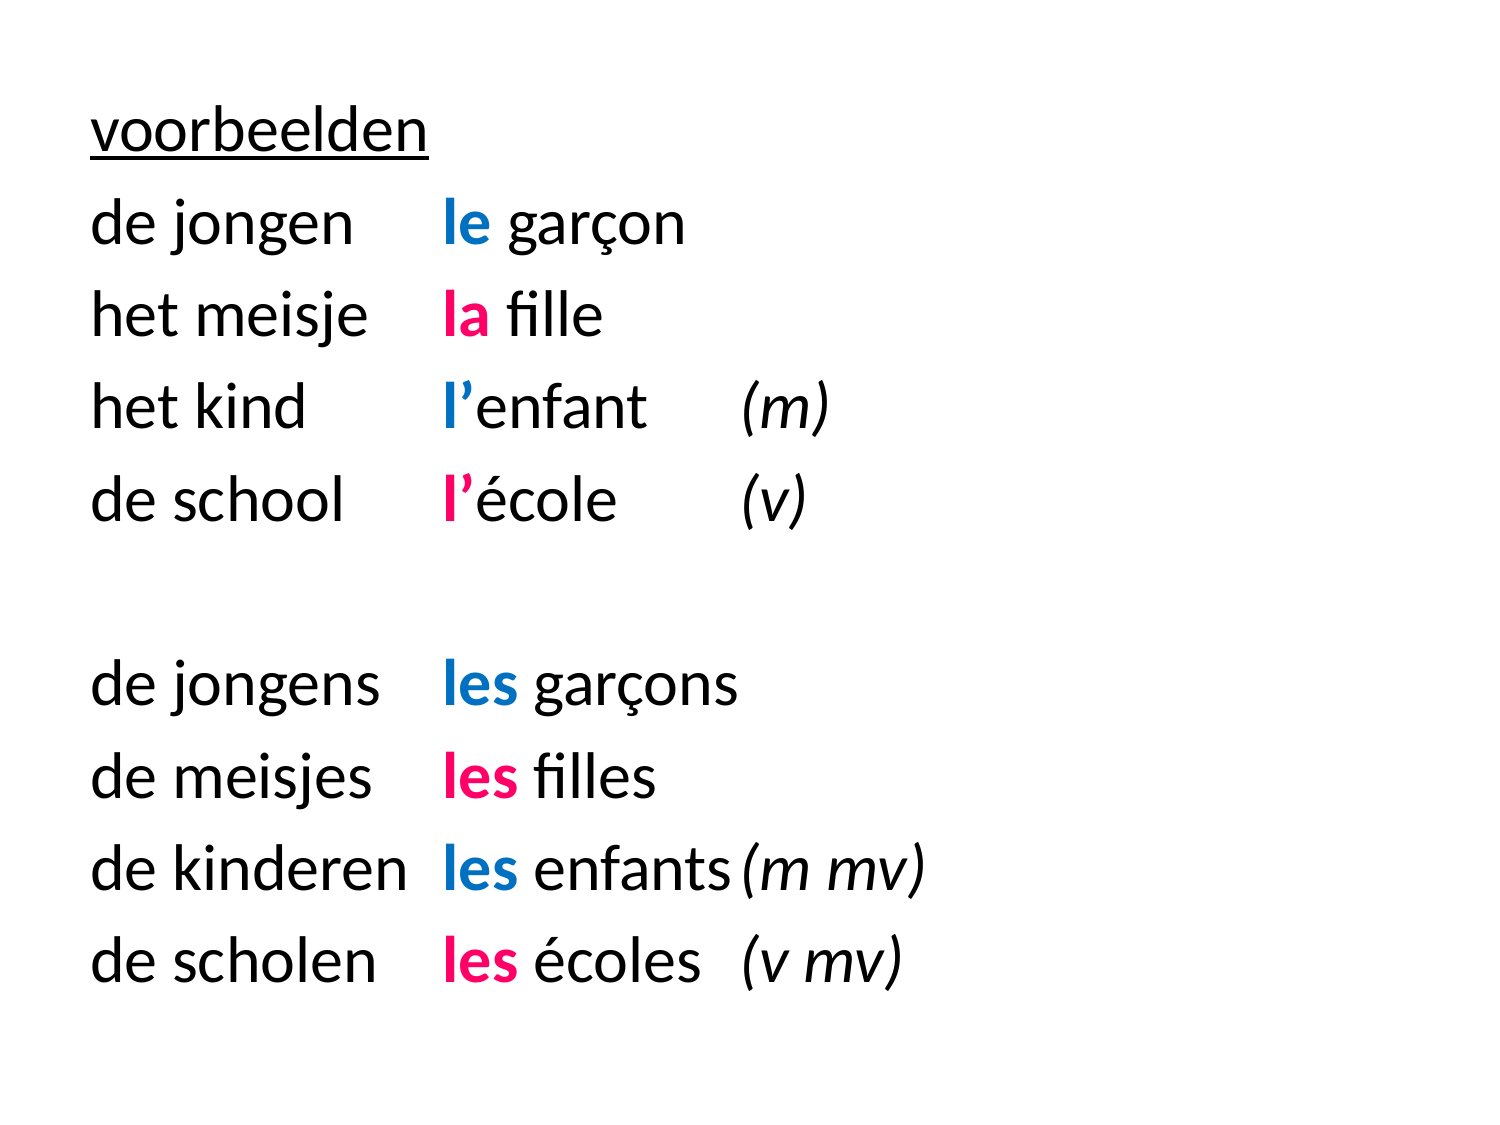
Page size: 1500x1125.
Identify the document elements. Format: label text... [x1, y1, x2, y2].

list voorbeelden de jongen le garçon het meisje la fille het kind l’enfant (m) de school l’école (v) de jongens les garçons de meisjes les filles de kinderen les enfants (m mv) de scholen les écoles (v mv) [75, 78, 1425, 1005]
